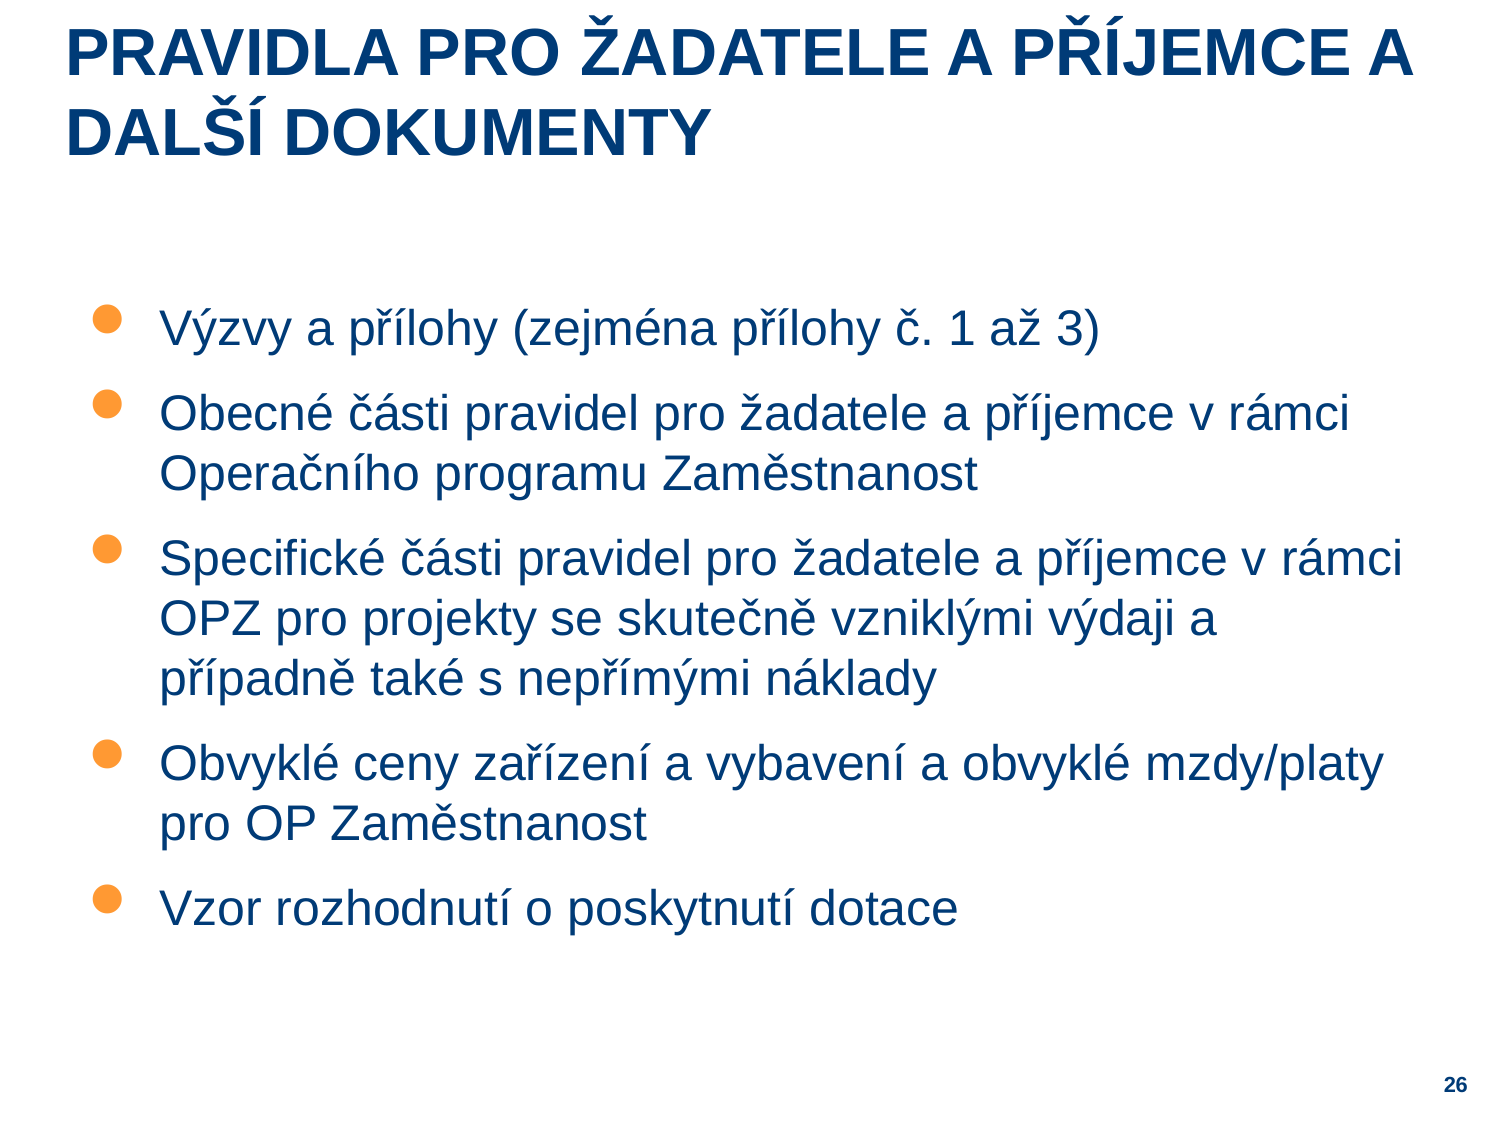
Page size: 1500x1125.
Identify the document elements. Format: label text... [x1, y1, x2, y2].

list Výzvy a přílohy (zejména přílohy č. 1 až 3) Obecné části pravidel pro žadatele a příjemce v rámci Operačního programu Zaměstnanost Specifické části pravidel pro žadatele a příjemce v rámci OPZ pro projekty se skutečně vzniklými výdaji a případně také s nepřímými náklady Obvyklé ceny zařízení a vybavení a obvyklé mzdy/platy pro OP Zaměstnanost Vzor rozhodnutí o poskytnutí dotace [88, 295, 1412, 1004]
slide_number 26 [1417, 1068, 1495, 1099]
title Pravidla pro žadatele a příjemce a další dokumenty [59, 0, 1441, 178]
